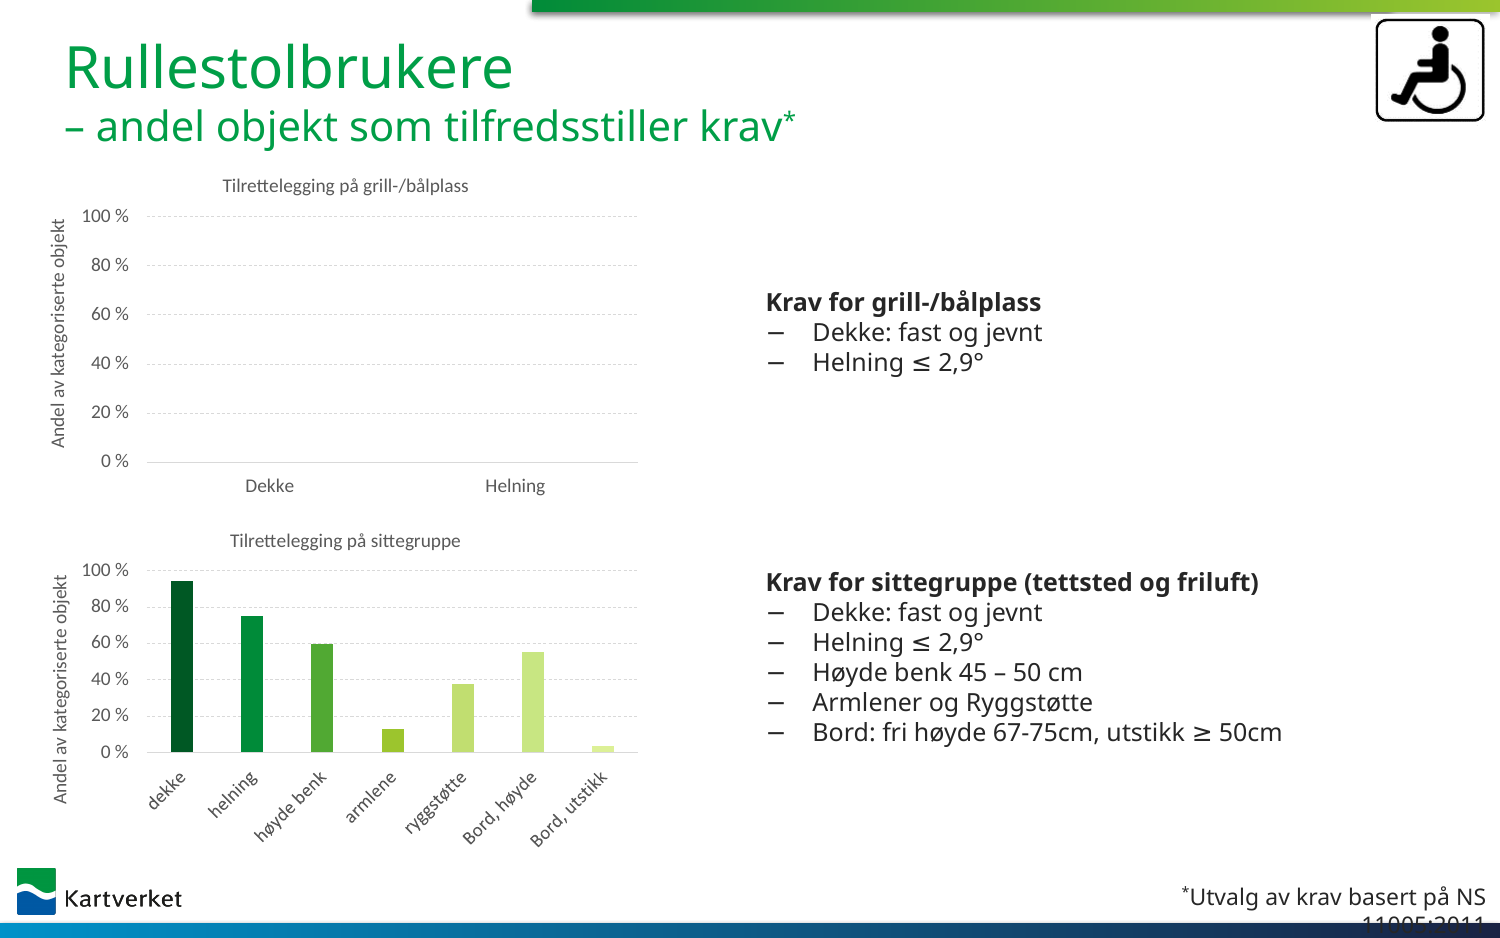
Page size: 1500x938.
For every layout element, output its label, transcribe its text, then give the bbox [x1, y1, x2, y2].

text_box Krav for sittegruppe (tettsted og friluft) Dekke: fast og jevnt Helning ≤ 2,9° Høyde benk 45 – 50 cm Armlener og Ryggstøtte Bord: fri høyde 67-75cm, utstikk ≥ 50cm [750, 559, 1500, 754]
picture [41, 520, 650, 859]
picture [1371, 13, 1491, 127]
text_box *Utvalg av krav basert på NS 11005:2011 [1068, 873, 1500, 938]
text_box Rullestolbrukere – andel objekt som tilfredsstiller krav* [49, 14, 1431, 158]
picture [41, 166, 650, 505]
text_box Krav for grill-/bålplass Dekke: fast og jevnt Helning ≤ 2,9° [750, 279, 1452, 384]
